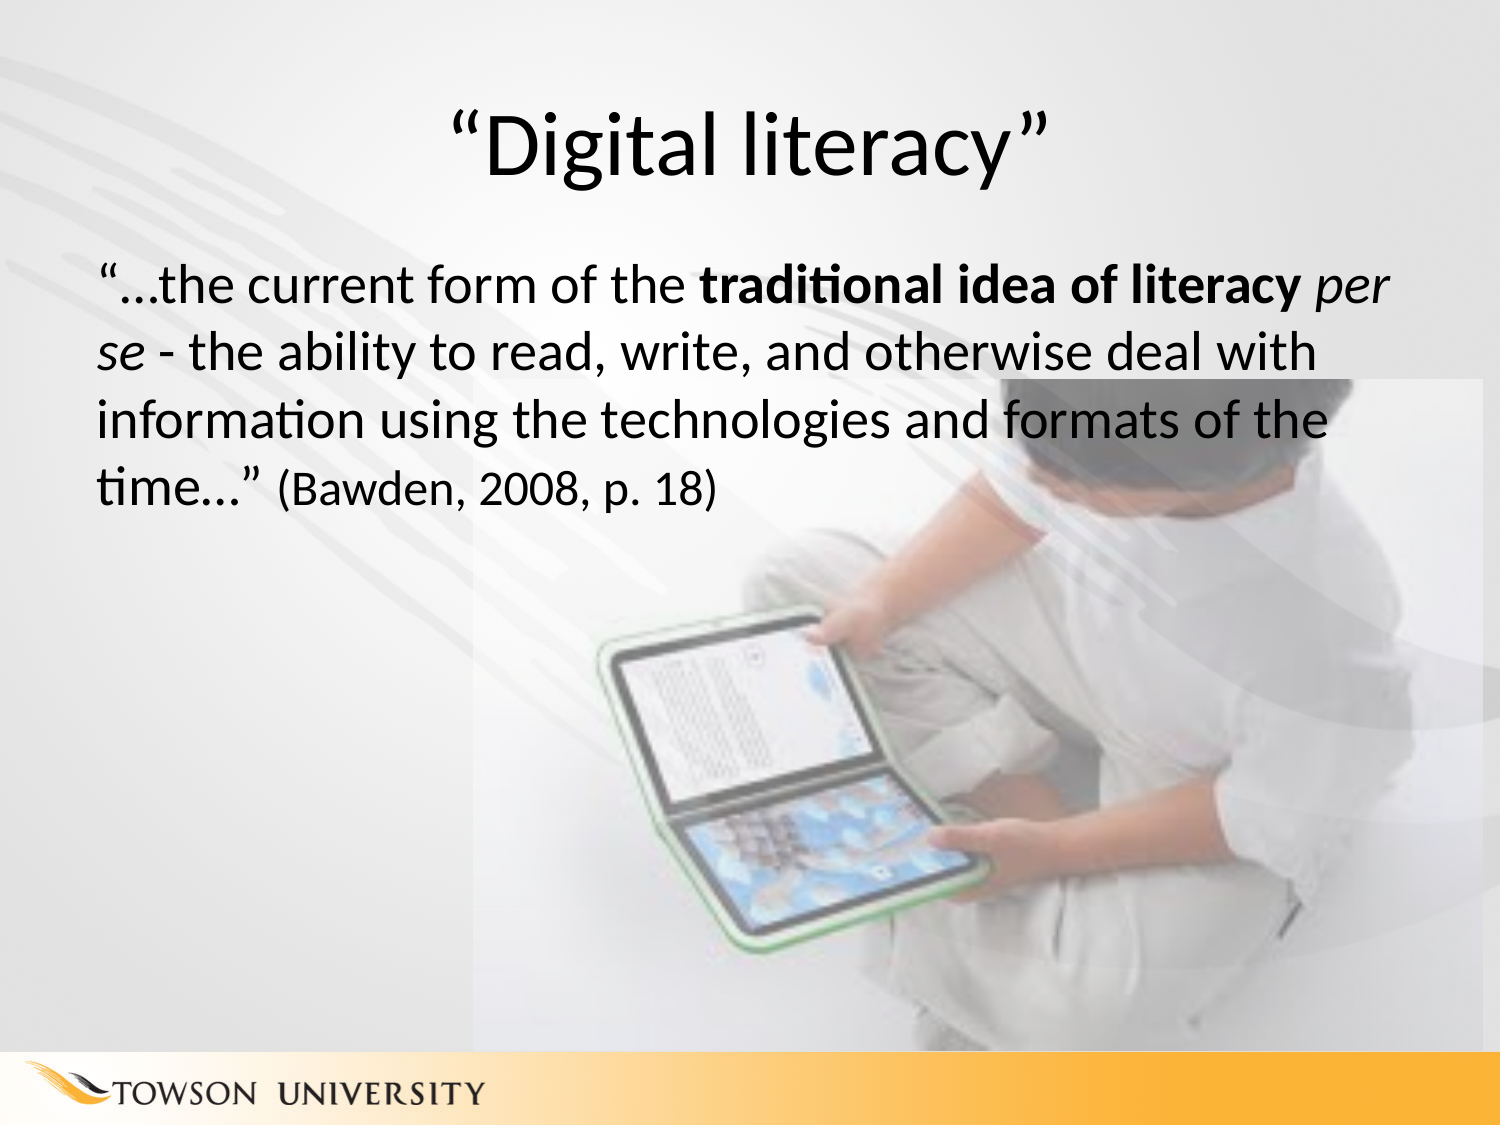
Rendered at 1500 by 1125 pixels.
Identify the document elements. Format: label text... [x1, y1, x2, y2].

list “…the current form of the traditional idea of literacy per se - the ability to read, write, and otherwise deal with information using the technologies and formats of the time…” (Bawden, 2008, p. 18) [81, 239, 1425, 946]
picture [0, 0, 1500, 1125]
title “Digital literacy” [75, 45, 1425, 233]
